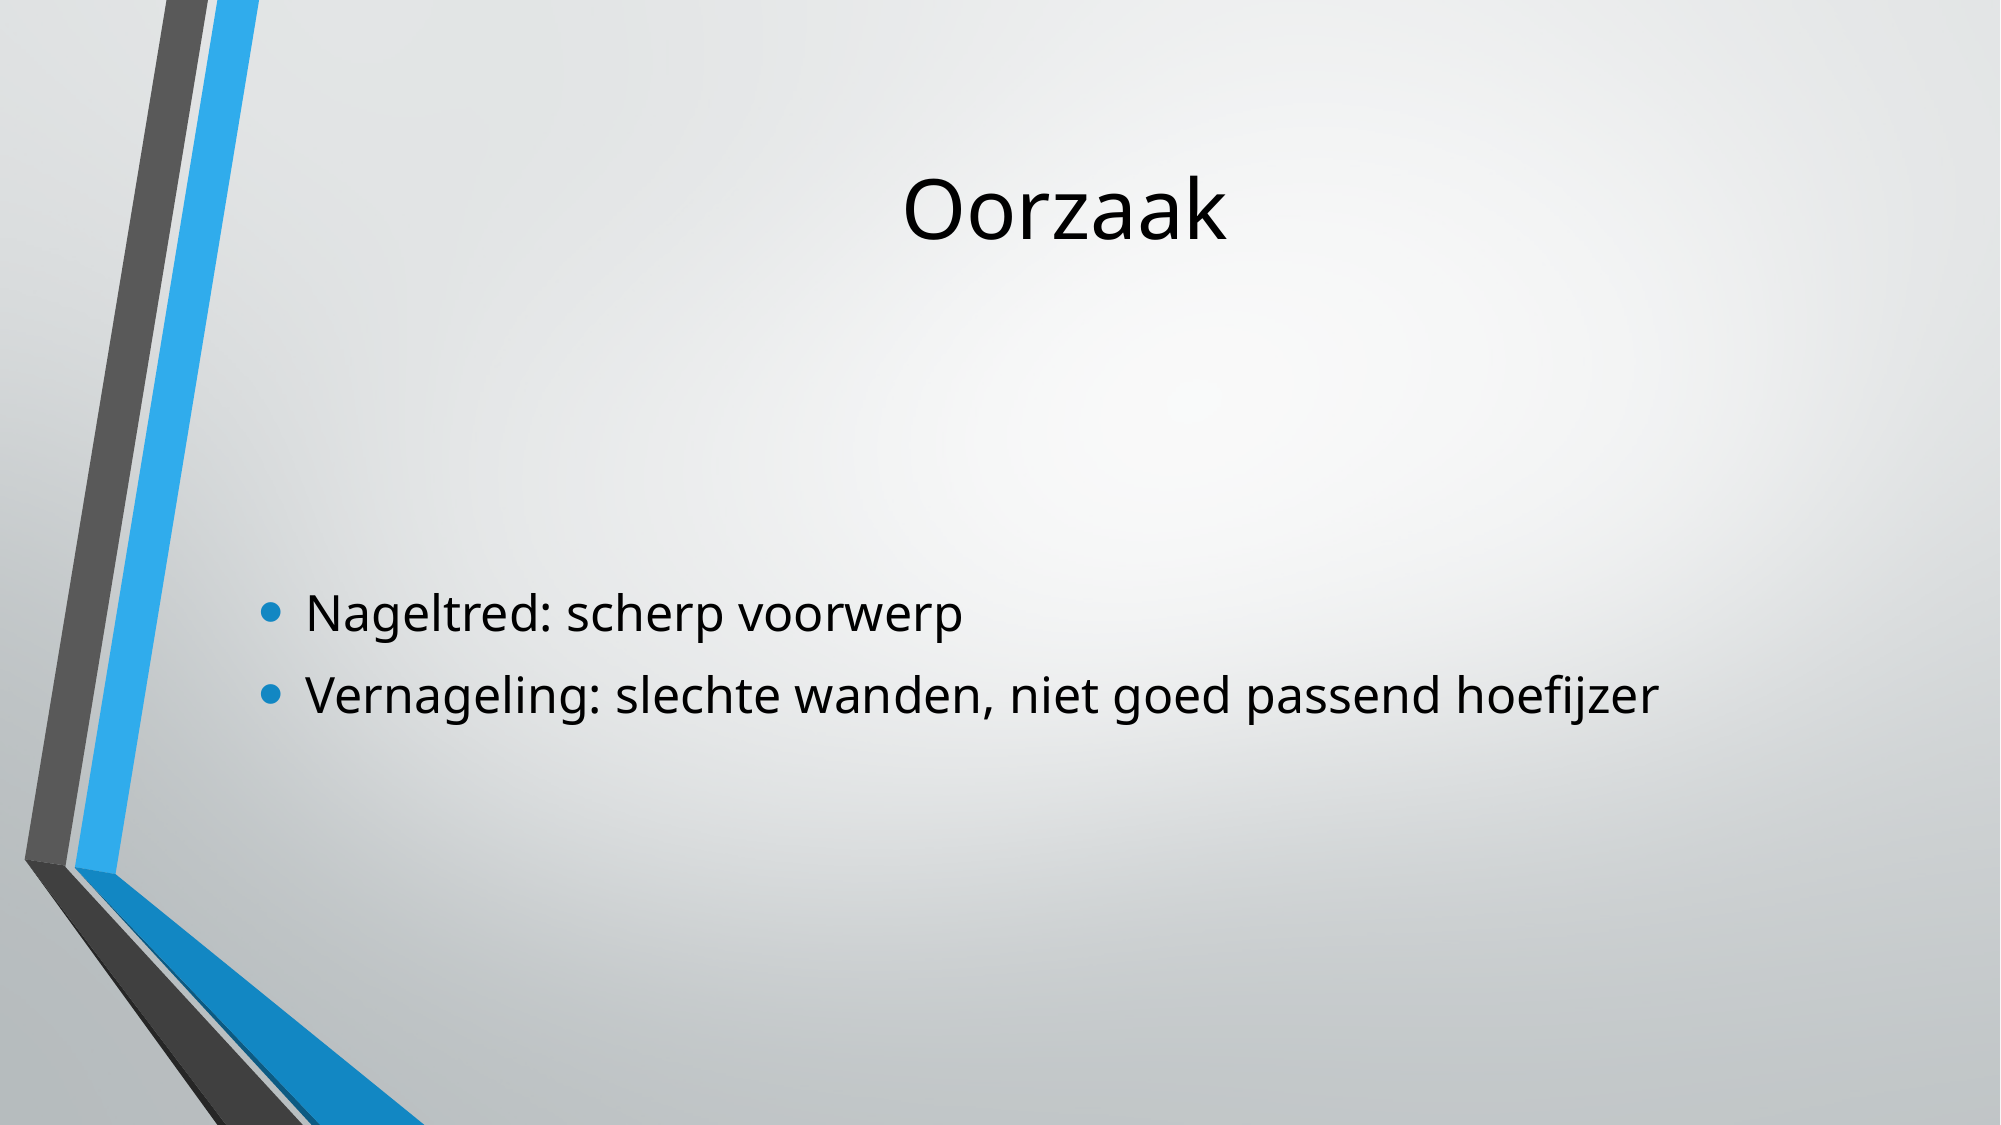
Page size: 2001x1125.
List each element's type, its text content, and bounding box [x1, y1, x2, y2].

list Nageltred: scherp voorwerp Vernageling: slechte wanden, niet goed passend hoefijzer [243, 437, 1887, 950]
title Oorzaak [243, 112, 1887, 400]
